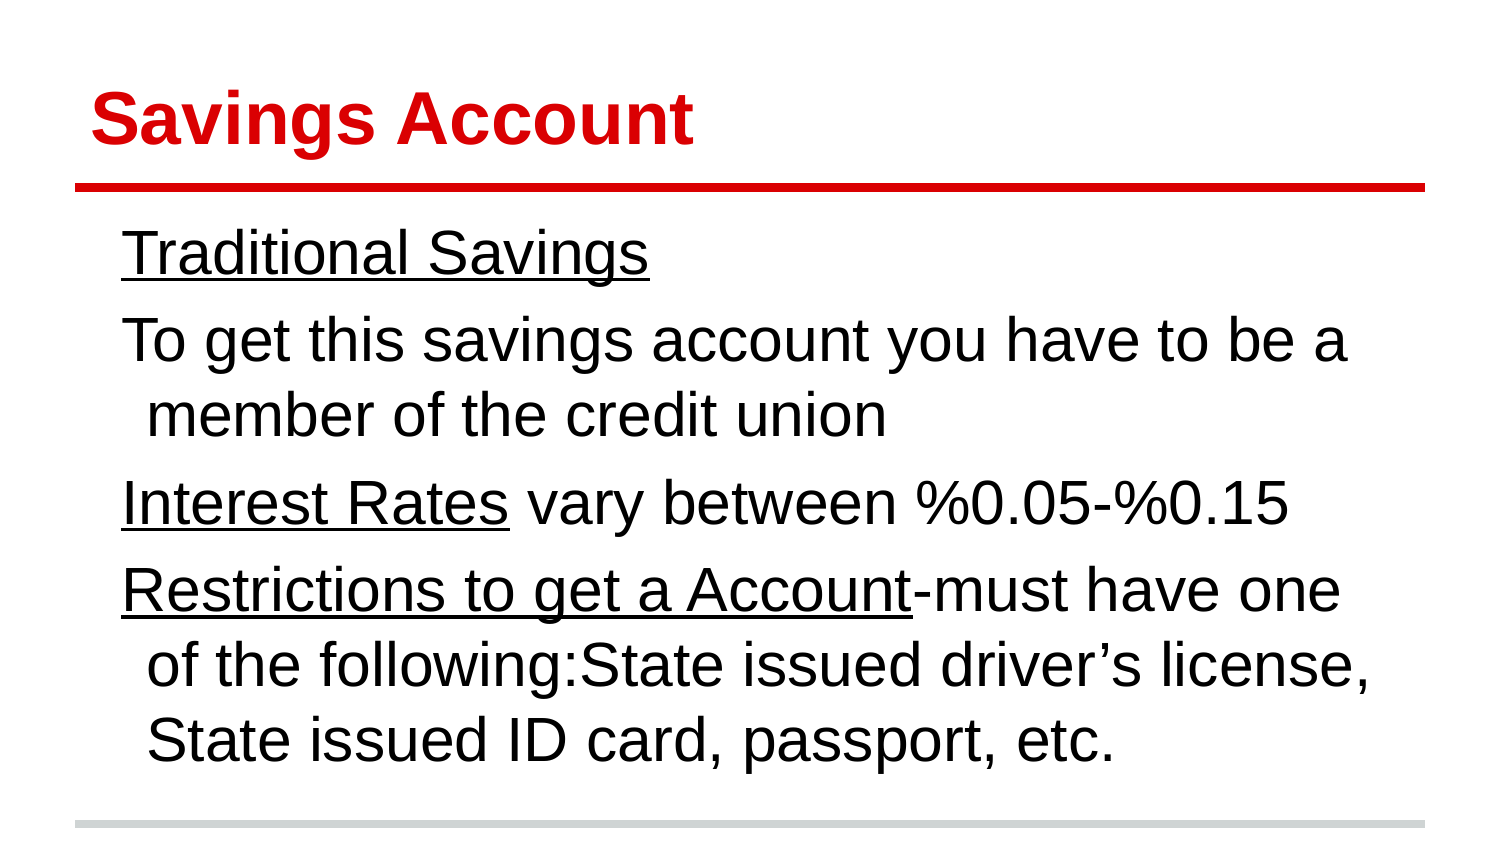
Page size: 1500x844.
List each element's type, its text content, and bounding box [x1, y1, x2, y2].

list Traditional Savings To get this savings account you have to be a member of the credit union Interest Rates vary between %0.05-%0.15 Restrictions to get a Account-must have one of the following:State issued driver’s license, State issued ID card, passport, etc. [75, 196, 1425, 808]
title Savings Account [75, 33, 1425, 175]
